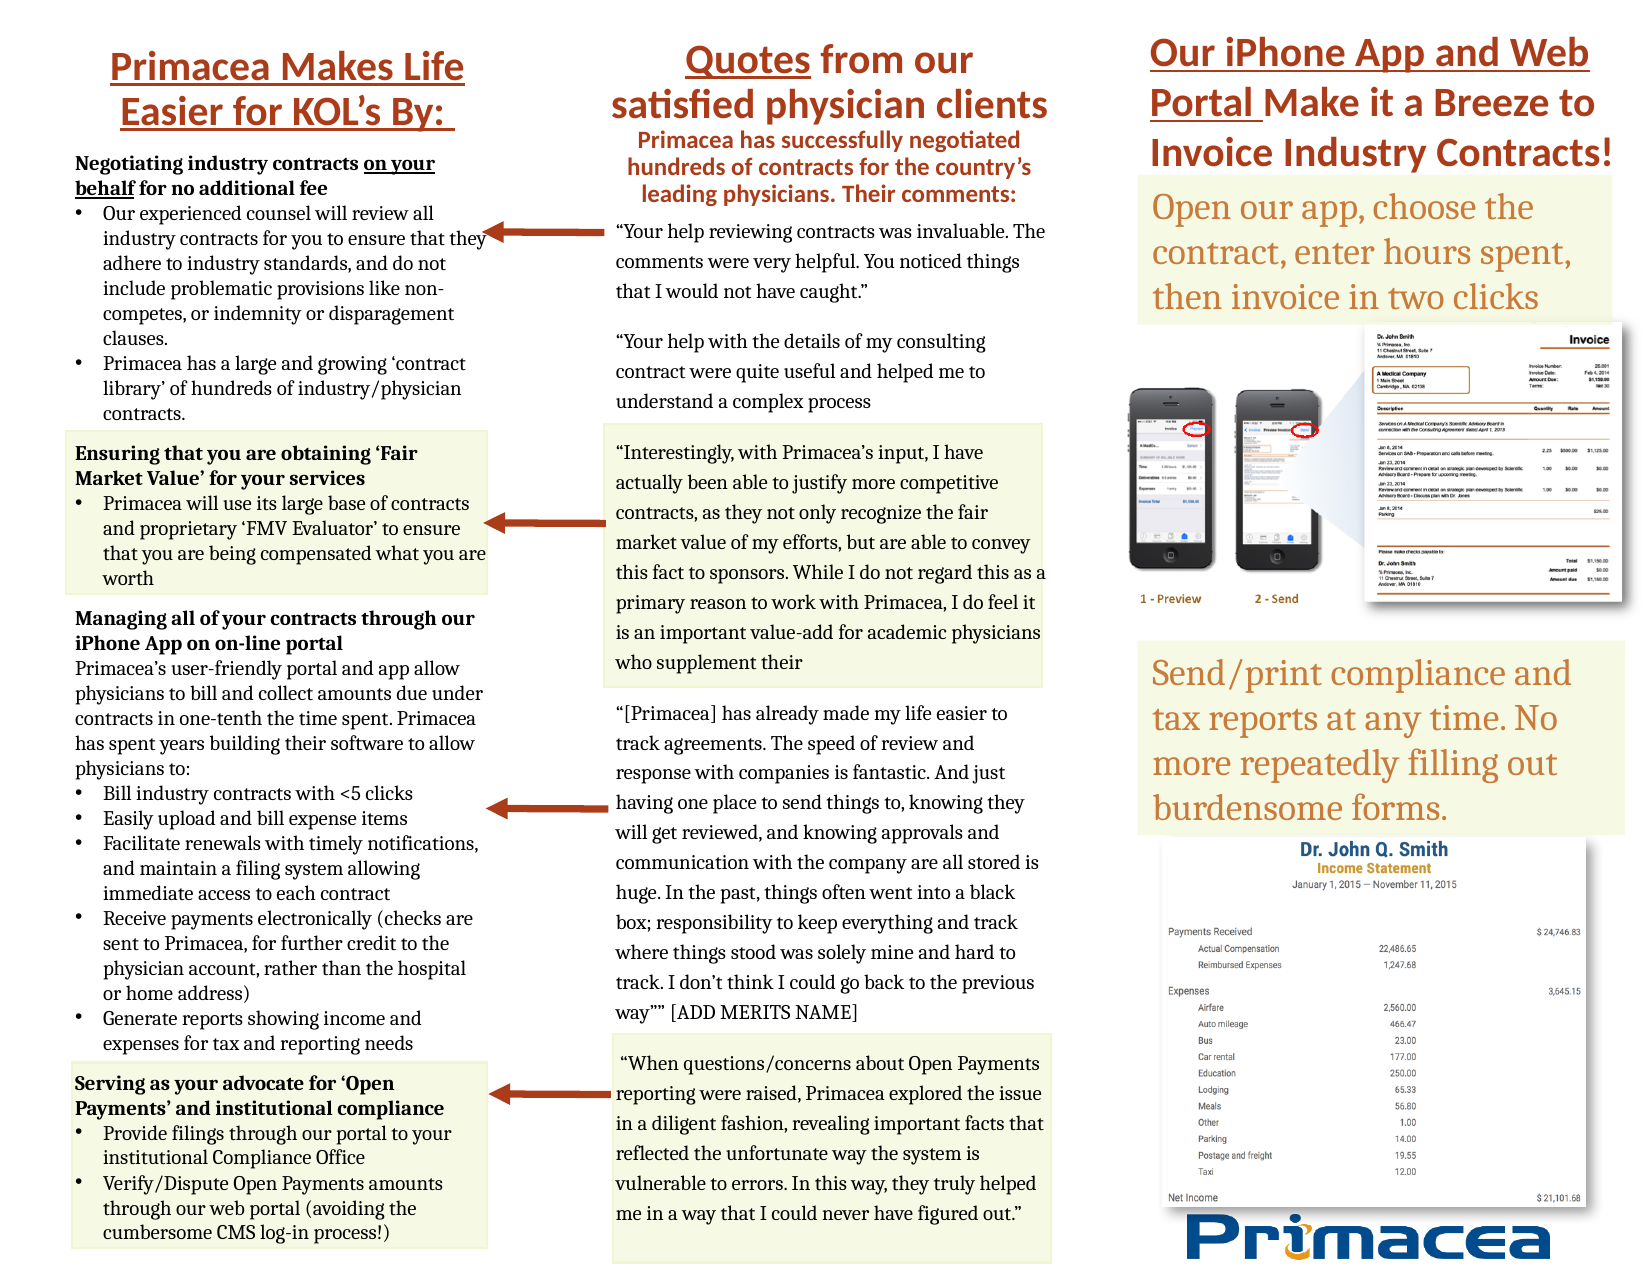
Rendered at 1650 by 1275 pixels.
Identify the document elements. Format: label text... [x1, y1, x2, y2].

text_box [1118, 174, 1645, 625]
list Quotes from our satisfied physician clients Primacea has successfully negotiated hundreds of contracts for the country’s leading physicians. Their comments: [609, 37, 1050, 106]
text_box [603, 423, 615, 688]
list Negotiating industry contracts on your behalf for no additional fee Our experienced counsel will review all industry contracts for you to ensure that they adhere to industry standards, and do not include problematic provisions like non-competes, or indemnity or disparagement clauses. Primacea has a large and growing ‘contract library’ of hundreds of industry/physician contracts. Ensuring that you are obtaining ‘Fair Market Value’ for your services Primacea will use its large base of contracts and proprietary ‘FMV Evaluator’ to ensure that you are being compensated what you are worth Managing all of your contracts through our iPhone App on on-line portal Primacea’s user-friendly portal and app allow physicians to bill and collect amounts due under contracts in one-tenth the time spent. Primacea has spent years building their software to allow physicians to: Bill industry contracts with <5 clicks Easily upload and bill expense items Facilitate renewals with timely notifications, and maintain a filing system allowing immediate access to each contract Receive payments electronically (checks are sent to Primacea, for further credit to the physician account, rather than the hospital or home address) Generate reports showing income and expenses for tax and reporting needs Serving as your advocate for ‘Open Payments’ and institutional compliance Provide filings through our portal to your institutional Compliance Office Verify/Dispute Open Payments amounts through our web portal (avoiding the cumbersome CMS log-in process!) [75, 150, 488, 1249]
text_box [71, 1061, 75, 1249]
list Our iPhone App and Web Portal Make it a Breeze to Invoice Industry Contracts! [1149, 80, 1650, 175]
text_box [1137, 640, 1625, 1207]
picture [1187, 1212, 1550, 1261]
text_box [612, 1033, 1052, 1264]
list “Your help reviewing contracts was invaluable. The comments were very helpful. You noticed things that I would not have caught.” “Your help with the details of my consulting contract were quite useful and helped me to understand a complex process “Interestingly, with Primacea’s input, I have actually been able to justify more competitive contracts, as they not only recognize the fair market value of my efforts, but are able to convey this fact to sponsors. While I do not regard this as a primary reason to work with Primacea, I do feel it is an important value-add for academic physicians who supplement their “[Primacea] has already made my life easier to track agreements. The speed of review and response with companies is fantastic. And just having one place to send things to, knowing they will get reviewed, and knowing approvals and communication with the company are all stored is huge. In the past, things often went into a black box; responsibility to keep everything and track where things stood was solely mine and hard to track. I don’t think I could go back to the previous way”” [ADD MERITS NAME] “When questions/concerns about Open Payments reporting were raised, Primacea explored the issue in a diligent fashion, revealing important facts that reflected the unfortunate way the system is vulnerable to errors. In this way, they truly helped me in a way that I could never have figured out.” [615, 212, 1054, 838]
text_box [65, 430, 75, 595]
list Primacea Makes Life Easier for KOL’s By: [75, 44, 500, 113]
